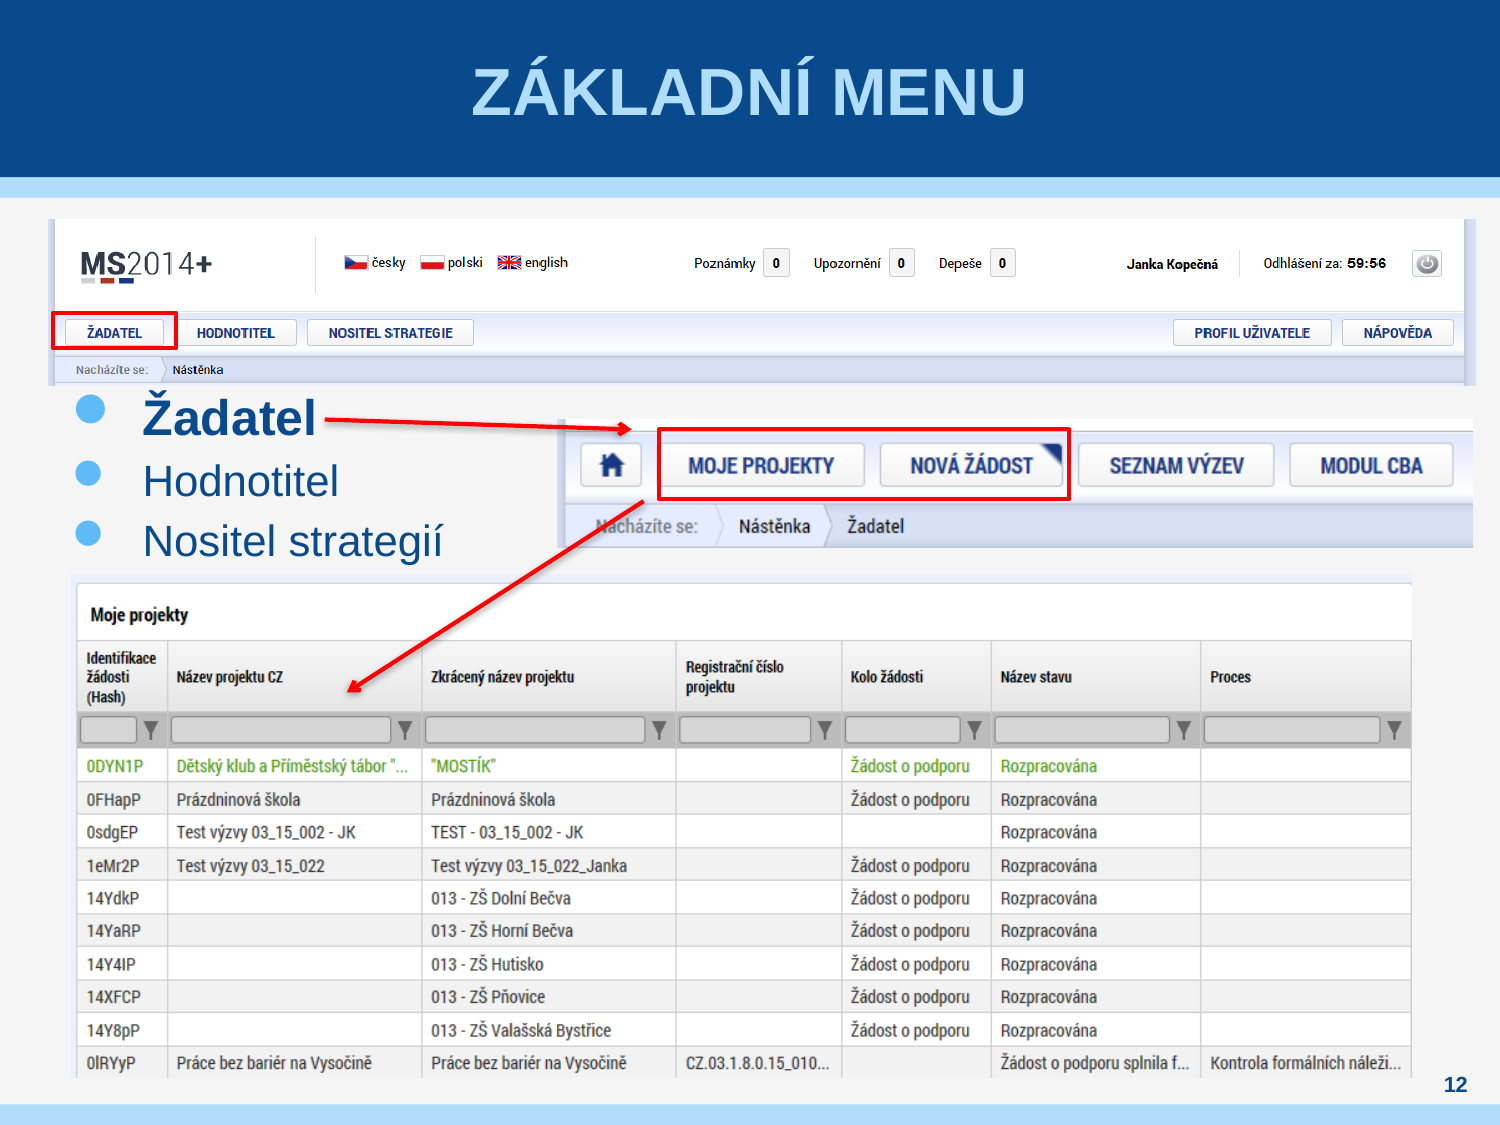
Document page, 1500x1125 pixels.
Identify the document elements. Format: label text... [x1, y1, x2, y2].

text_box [346, 500, 644, 693]
slide_number 12 [1417, 1068, 1495, 1099]
picture [48, 219, 1476, 386]
picture [70, 574, 1412, 1078]
list Žadatel Hodnotitel Nositel strategií [71, 393, 1395, 563]
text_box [324, 419, 633, 430]
picture [556, 419, 1473, 548]
title Základní menu [59, 0, 1441, 178]
